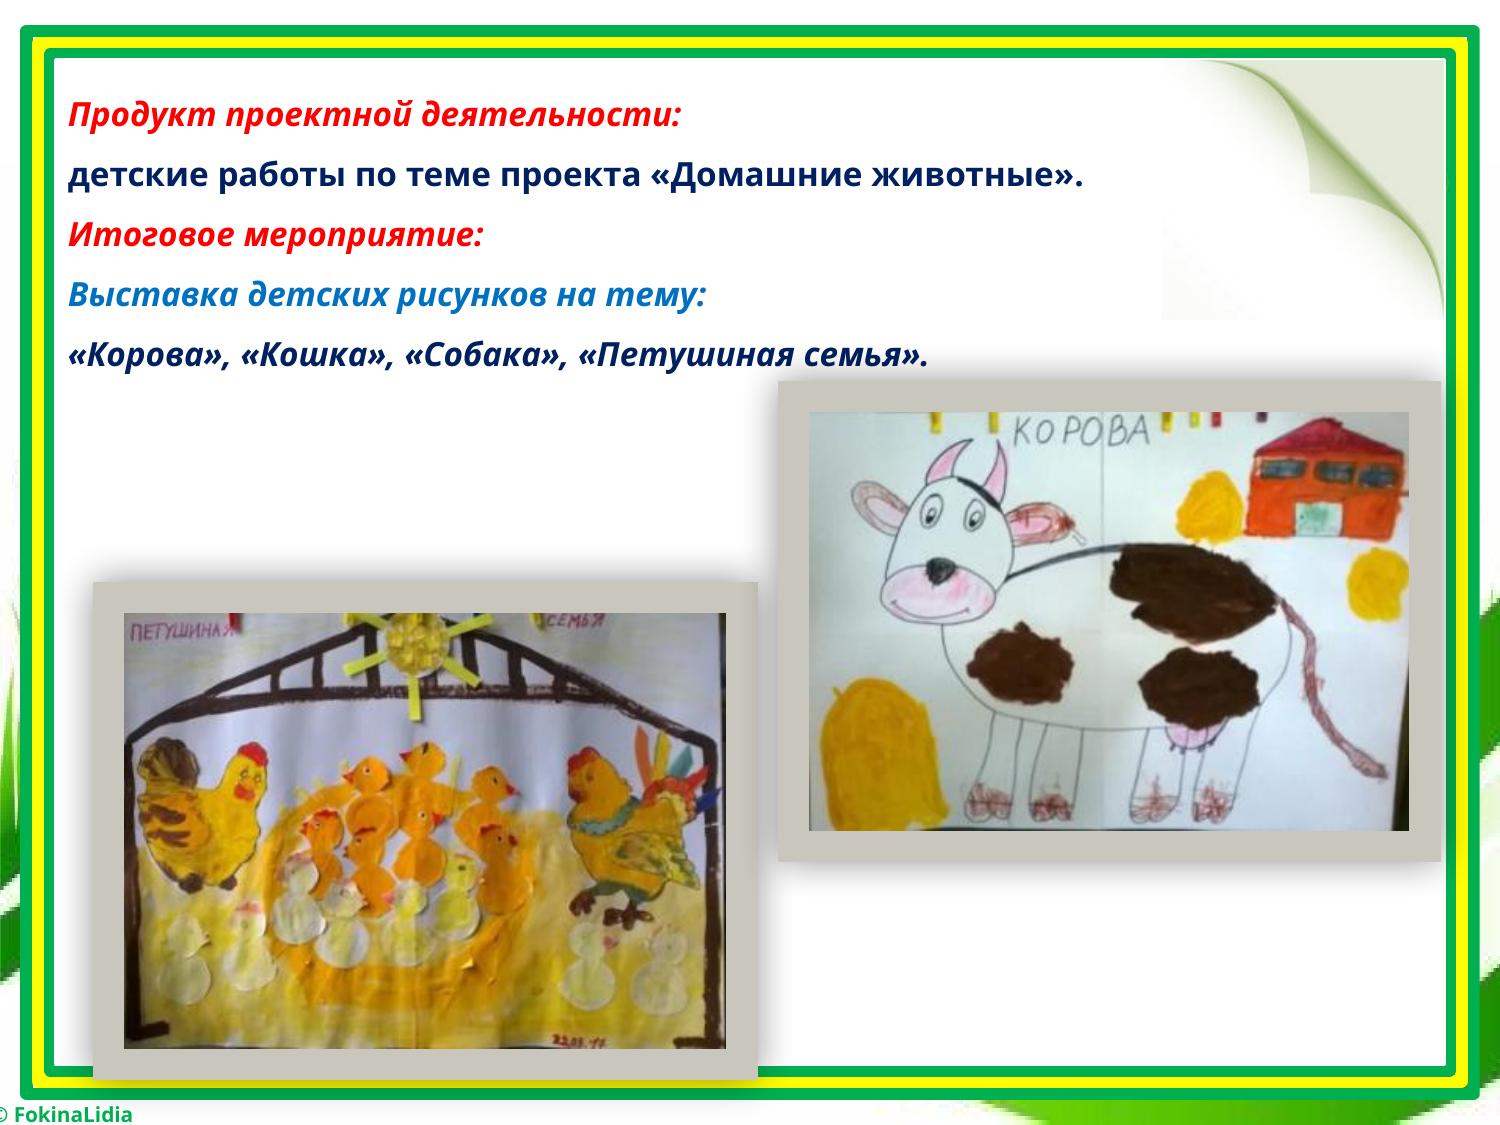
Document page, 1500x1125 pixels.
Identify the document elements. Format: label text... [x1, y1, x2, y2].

picture [0, 0, 1500, 1125]
picture [0, 1108, 6, 1121]
text_box Продукт проектной деятельности: детские работы по теме проекта «Домашние животные». Итоговое мероприятие: Выставка детских рисунков на тему: «Корова», «Кошка», «Собака», «Петушиная семья». [53, 66, 1447, 381]
